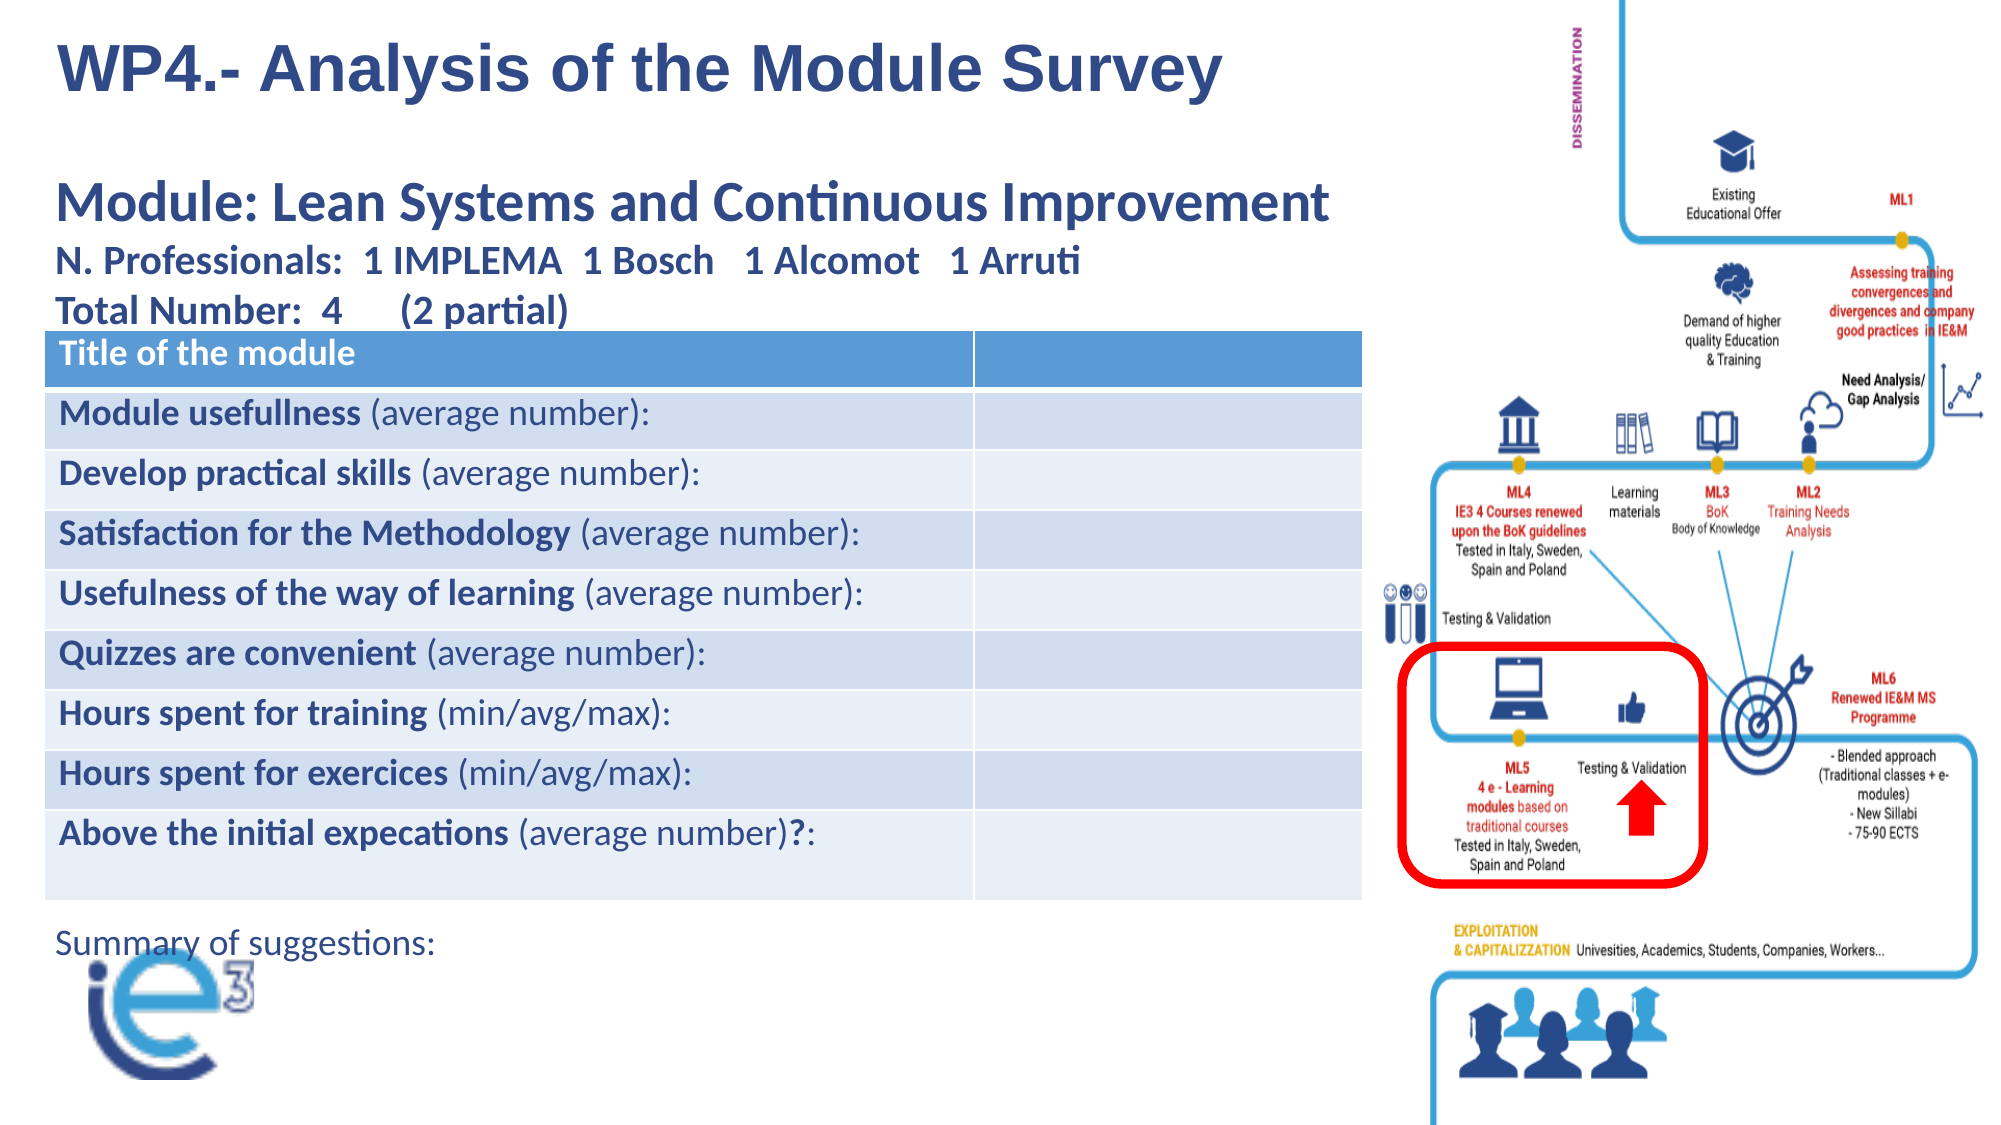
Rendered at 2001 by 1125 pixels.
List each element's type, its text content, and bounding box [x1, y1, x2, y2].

table_cell [975, 751, 1362, 809]
table_header [975, 331, 1362, 387]
table_cell [975, 811, 1362, 900]
picture [1377, 0, 2000, 1125]
text_box Module: Lean Systems and Continuous Improvement N. Professionals: 1 IMPLEMA 1 Bosch 1 Alcomot 1 Arruti Total Number: 4 (2 partial) Summary of suggestions: [40, 155, 1377, 1106]
table_cell Above the initial expecations (average number)?: [45, 811, 973, 900]
table_cell [975, 631, 1362, 689]
table_cell [975, 511, 1362, 569]
picture [88, 948, 255, 1080]
table_header Title of the module [45, 331, 973, 387]
list WP4.- Analysis of the Module Survey [23, 26, 1377, 206]
table_cell [975, 451, 1362, 509]
table_cell Module usefullness (average number): [45, 393, 973, 449]
table_cell Hours spent for exercices (min/avg/max): [45, 751, 973, 809]
table_cell [975, 691, 1362, 749]
table_cell Satisfaction for the Methodology (average number): [45, 511, 973, 569]
table_cell Quizzes are convenient (average number): [45, 631, 973, 689]
table_cell Develop practical skills (average number): [45, 451, 973, 509]
table_cell Hours spent for training (min/avg/max): [45, 691, 973, 749]
table_cell [975, 571, 1362, 629]
table_cell Usefulness of the way of learning (average number): [45, 571, 973, 629]
table_cell [975, 393, 1362, 449]
